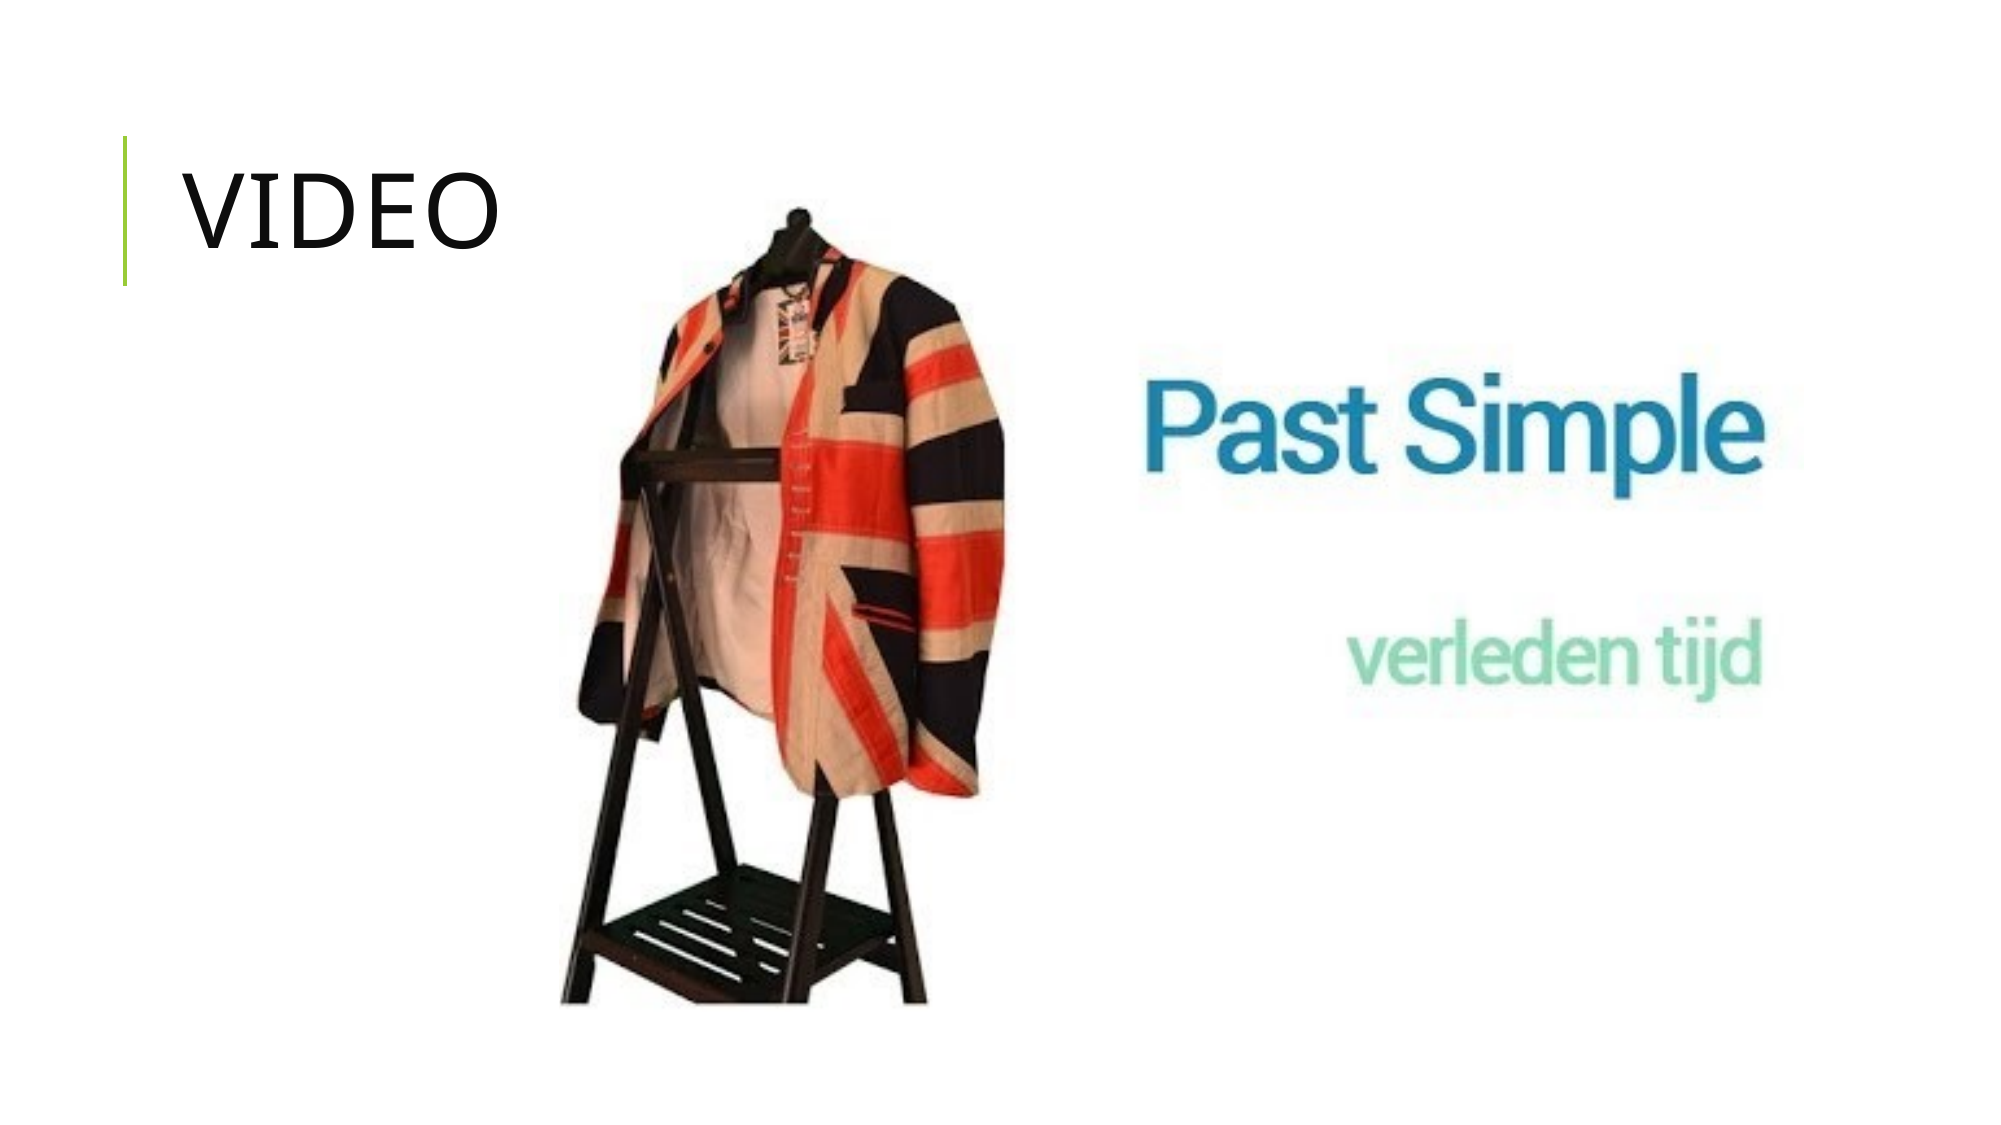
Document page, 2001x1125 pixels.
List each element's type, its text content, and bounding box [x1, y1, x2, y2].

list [558, 95, 1805, 1031]
title Video [168, 96, 553, 342]
